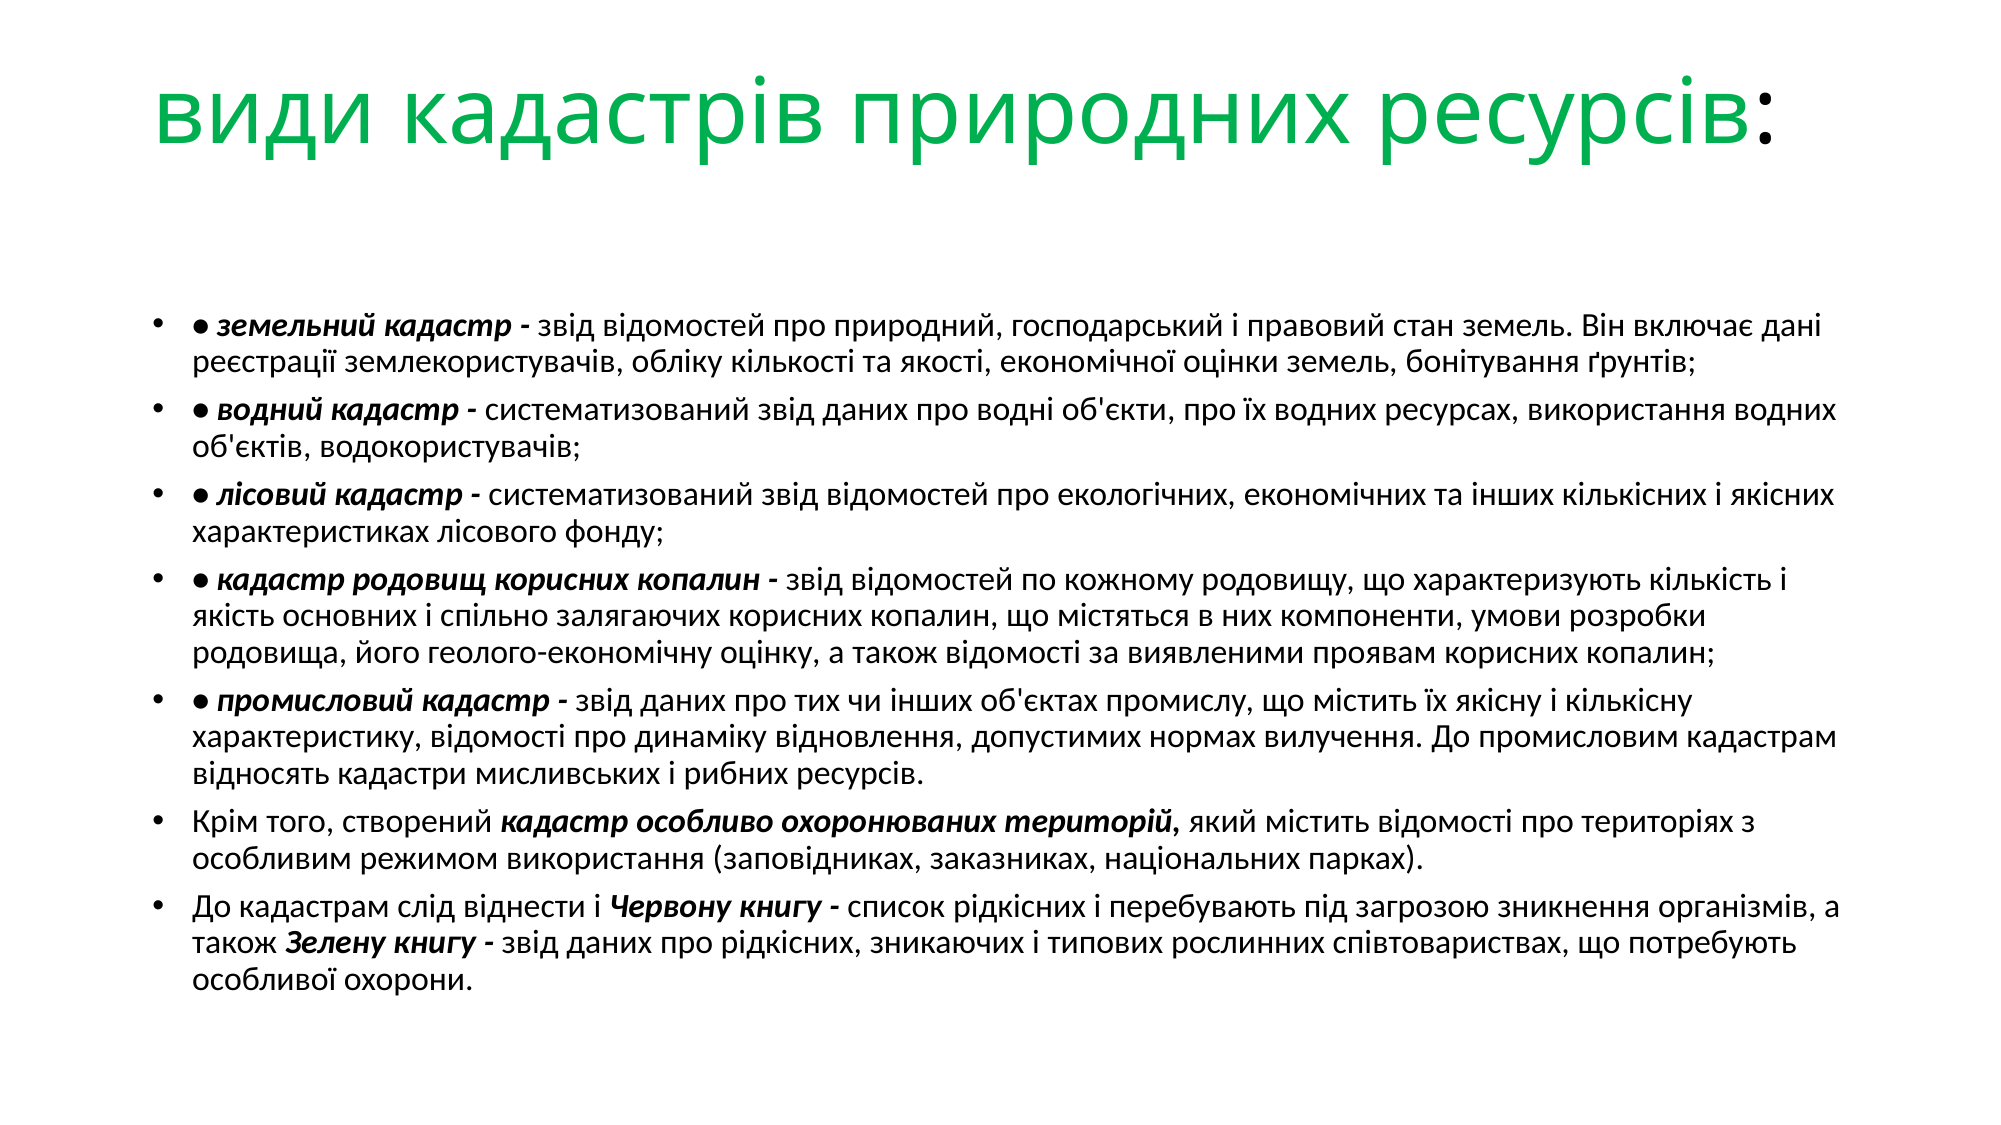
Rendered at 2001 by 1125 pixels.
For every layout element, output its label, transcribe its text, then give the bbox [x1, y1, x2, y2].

title види кадастрів природних ресурсів: [137, 59, 1863, 278]
list • земельний кадастр - звід відомостей про природний, господарський і правовий стан земель. Він включає дані реєстрації землекористувачів, обліку кількості та якості, економічної оцінки земель, бонітування ґрунтів; • водний кадастр - систематизований звід даних про водні об'єкти, про їх водних ресурсах, використання водних об'єктів, водокористувачів; • лісовий кадастр - систематизований звід відомостей про екологічних, економічних та інших кількісних і якісних характеристиках лісового фонду; • кадастр родовищ корисних копалин - звід відомостей по кожному родовищу, що характеризують кількість і якість основних і спільно залягаючих корисних копалин, що містяться в них компоненти, умови розробки родовища, його геолого-економічну оцінку, а також відомості за виявленими проявам корисних копалин; • промисловий кадастр - звід даних про тих чи інших об'єктах промислу, що містить їх якісну і кількісну характеристику, відомості про динаміку відновлення, допустимих нормах вилучення. До промисловим кадастрам відносять кадастри мисливських і рибних ресурсів. Крім того, створений кадастр особливо охоронюваних територій, який містить відомості про територіях з особливим режимом використання (заповідниках, заказниках, національних парках). До кадастрам слід віднести і Червону книгу - список рідкісних і перебувають під загрозою зникнення організмів, а також Зелену книгу - звід даних про рідкісних, зникаючих і типових рослинних співтовариствах, що потребують особливої охорони. [137, 299, 1863, 1014]
